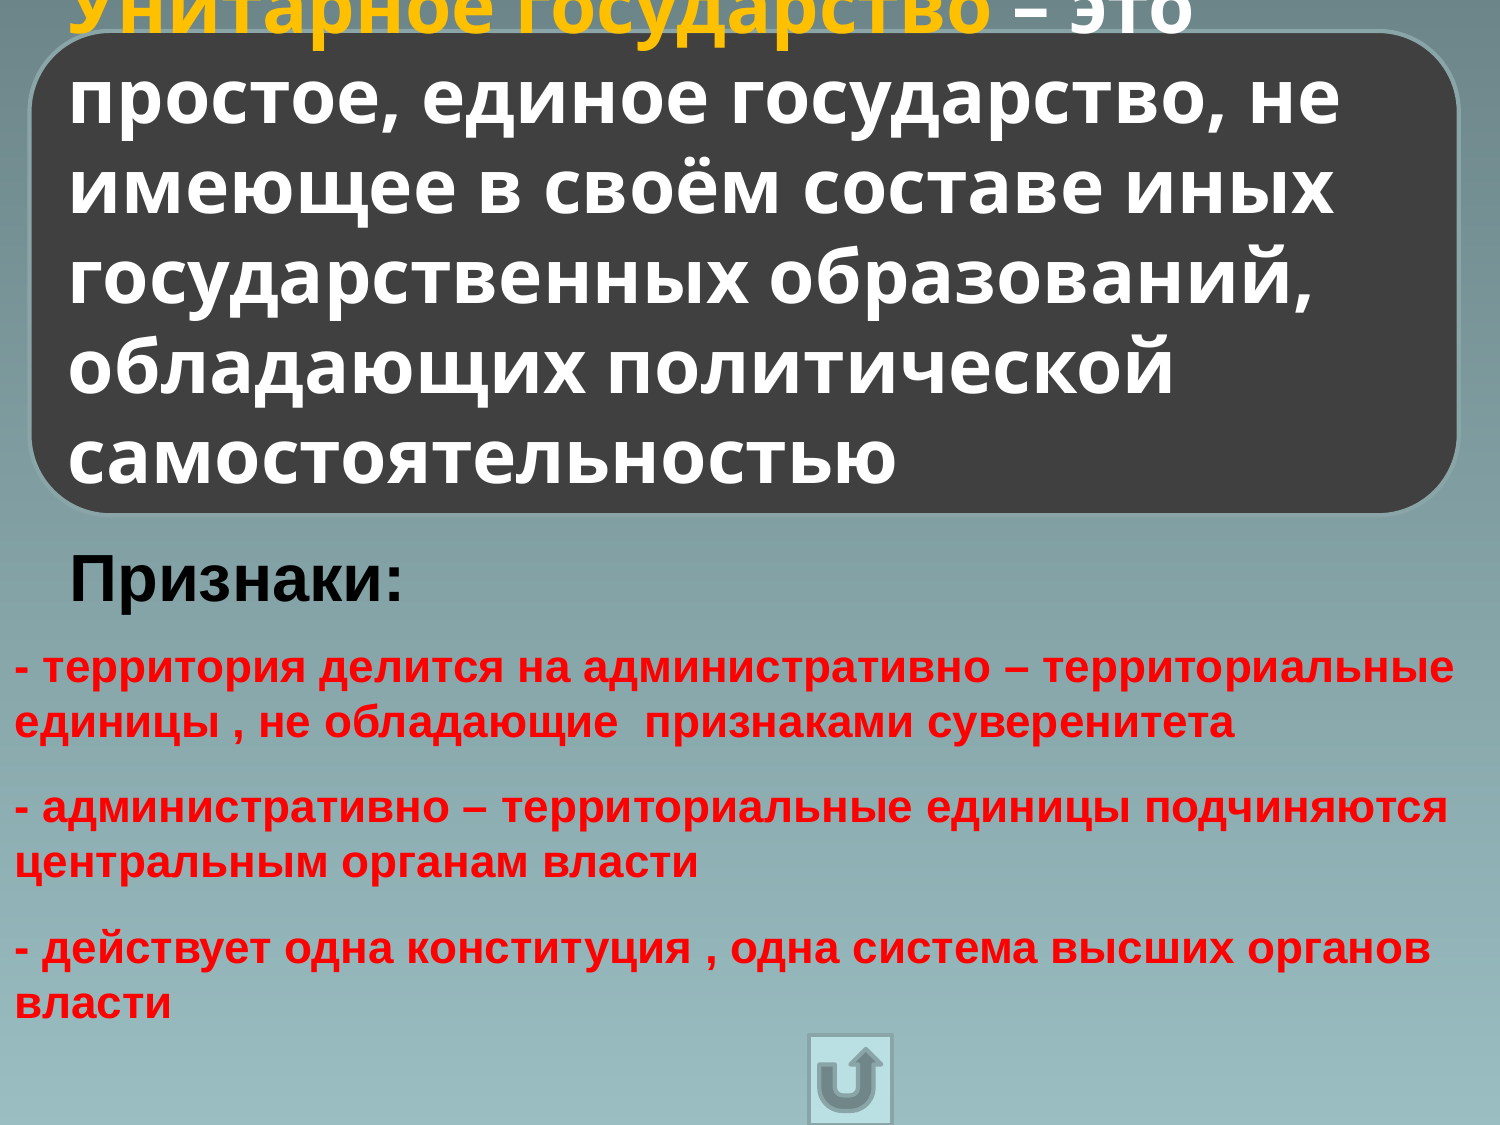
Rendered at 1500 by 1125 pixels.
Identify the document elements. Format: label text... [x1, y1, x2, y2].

text_box - административно – территориальные единицы подчиняются центральным органам власти [0, 768, 1500, 910]
text_box Унитарное государство – это простое, единое государство, не имеющее в своём составе иных государственных образований, обладающих политической самостоятельностью [27, 28, 1461, 518]
text_box [807, 1033, 894, 1125]
text_box - действует одна конституция , одна система высших органов власти [0, 910, 1500, 1091]
text_box Признаки: [54, 527, 422, 622]
text_box - территория делится на административно – территориальные единицы , не обладающие признаками суверенитета [0, 628, 1500, 768]
